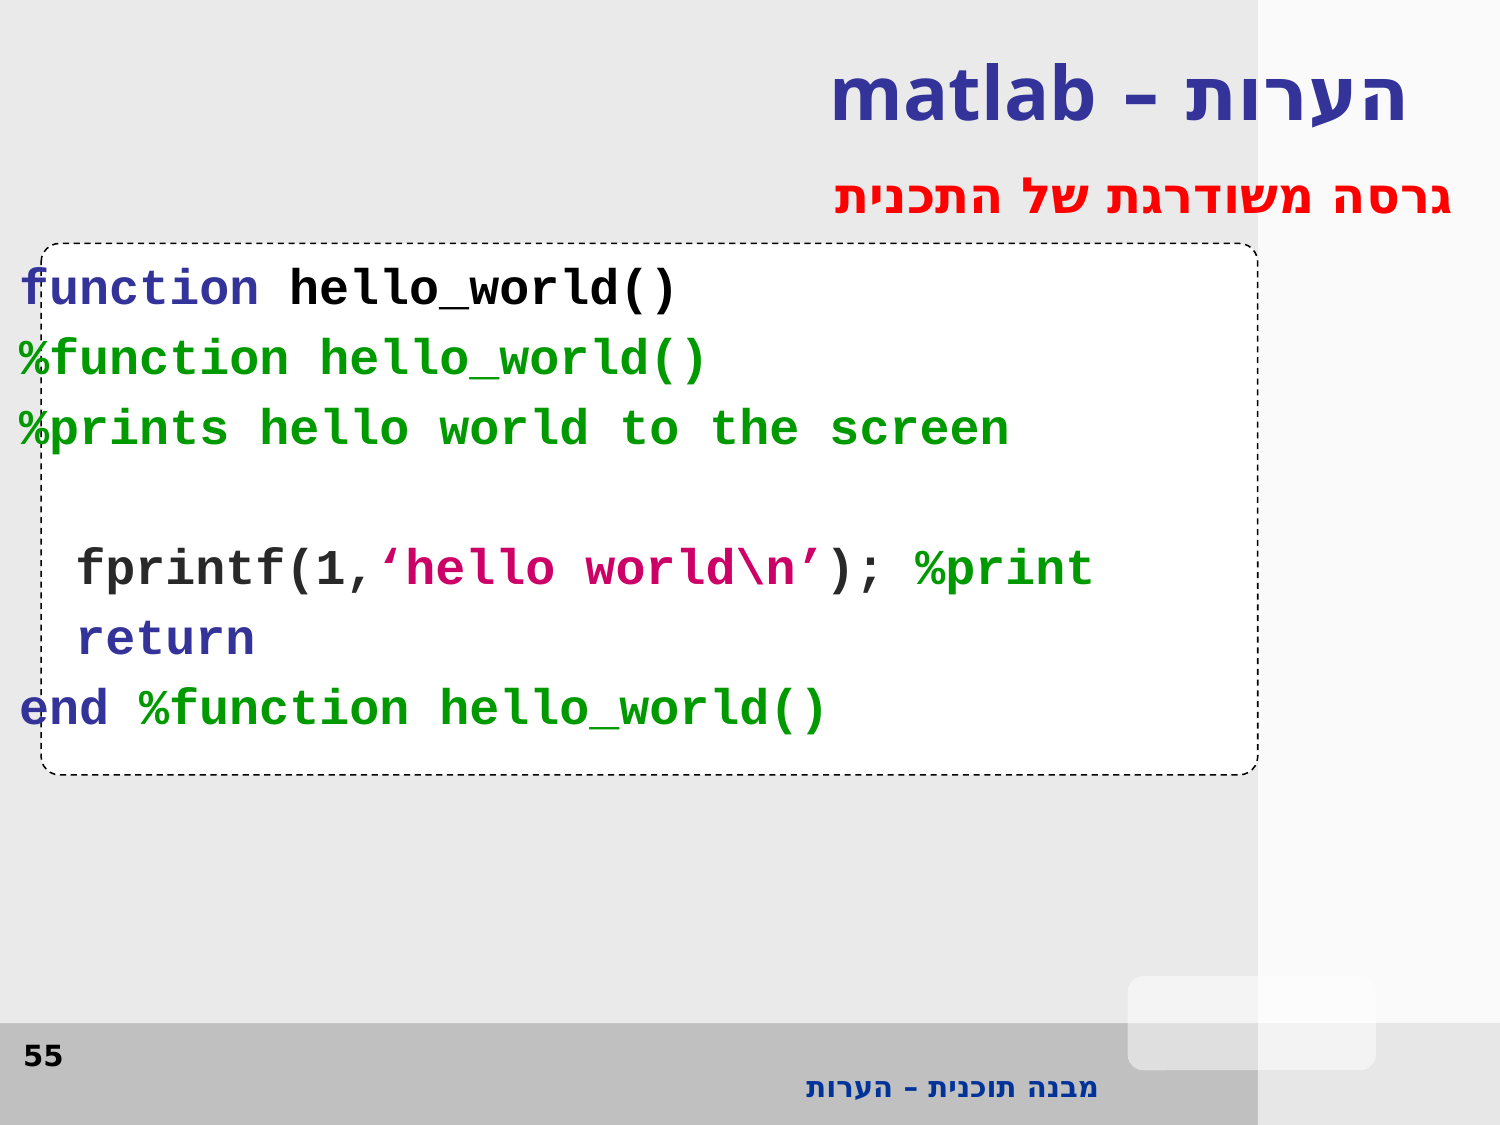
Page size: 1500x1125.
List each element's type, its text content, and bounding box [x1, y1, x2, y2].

text_box הערות – matlab [149, 20, 1425, 161]
text_box גרסה משודרגת של התכנית [761, 160, 1459, 232]
text_box 55 [8, 1029, 359, 1108]
text_box [41, 243, 1258, 775]
text_box function hello_world() %function hello_world() %prints hello world to the screen fprintf(1,‘hello world\n’); %print return end %function hello_world() [4, 246, 1223, 742]
text_box מבנה תוכנית – הערות [791, 1060, 1114, 1111]
